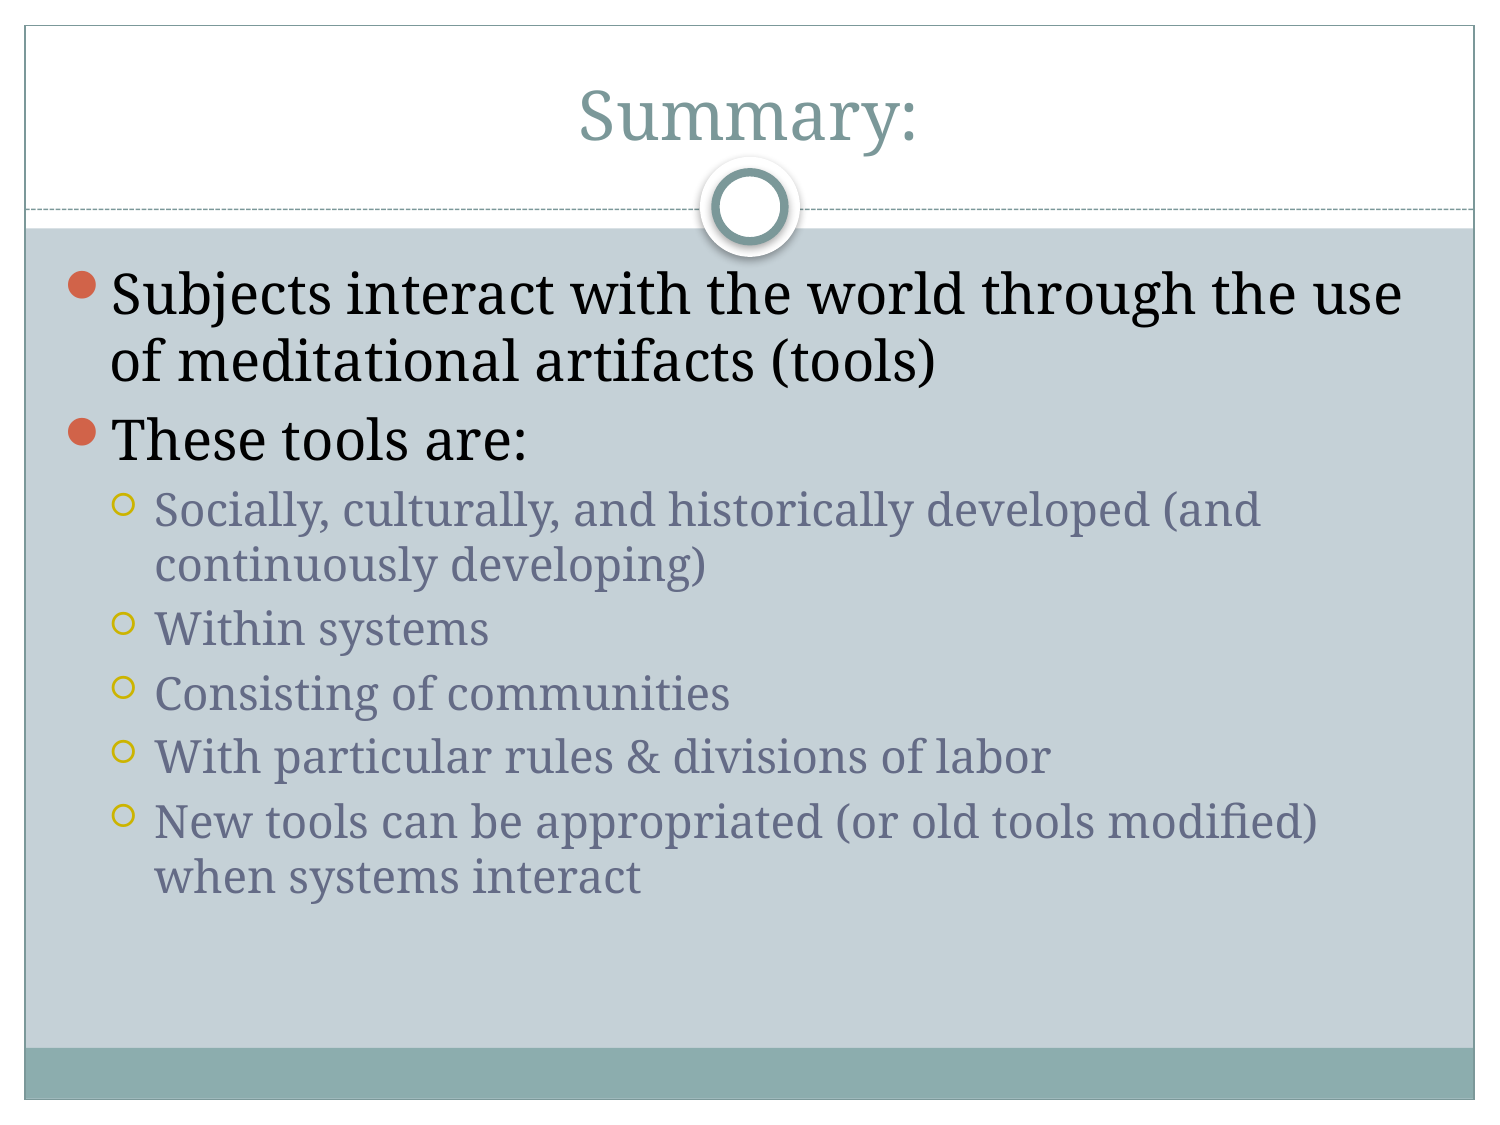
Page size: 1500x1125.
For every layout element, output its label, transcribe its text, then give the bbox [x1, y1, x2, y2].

title Summary: [49, 37, 1450, 162]
list Subjects interact with the world through the use of meditational artifacts (tools) These tools are: Socially, culturally, and historically developed (and continuously developing) Within systems Consisting of communities With particular rules & divisions of labor New tools can be appropriated (or old tools modified) when systems interact [49, 250, 1445, 1001]
